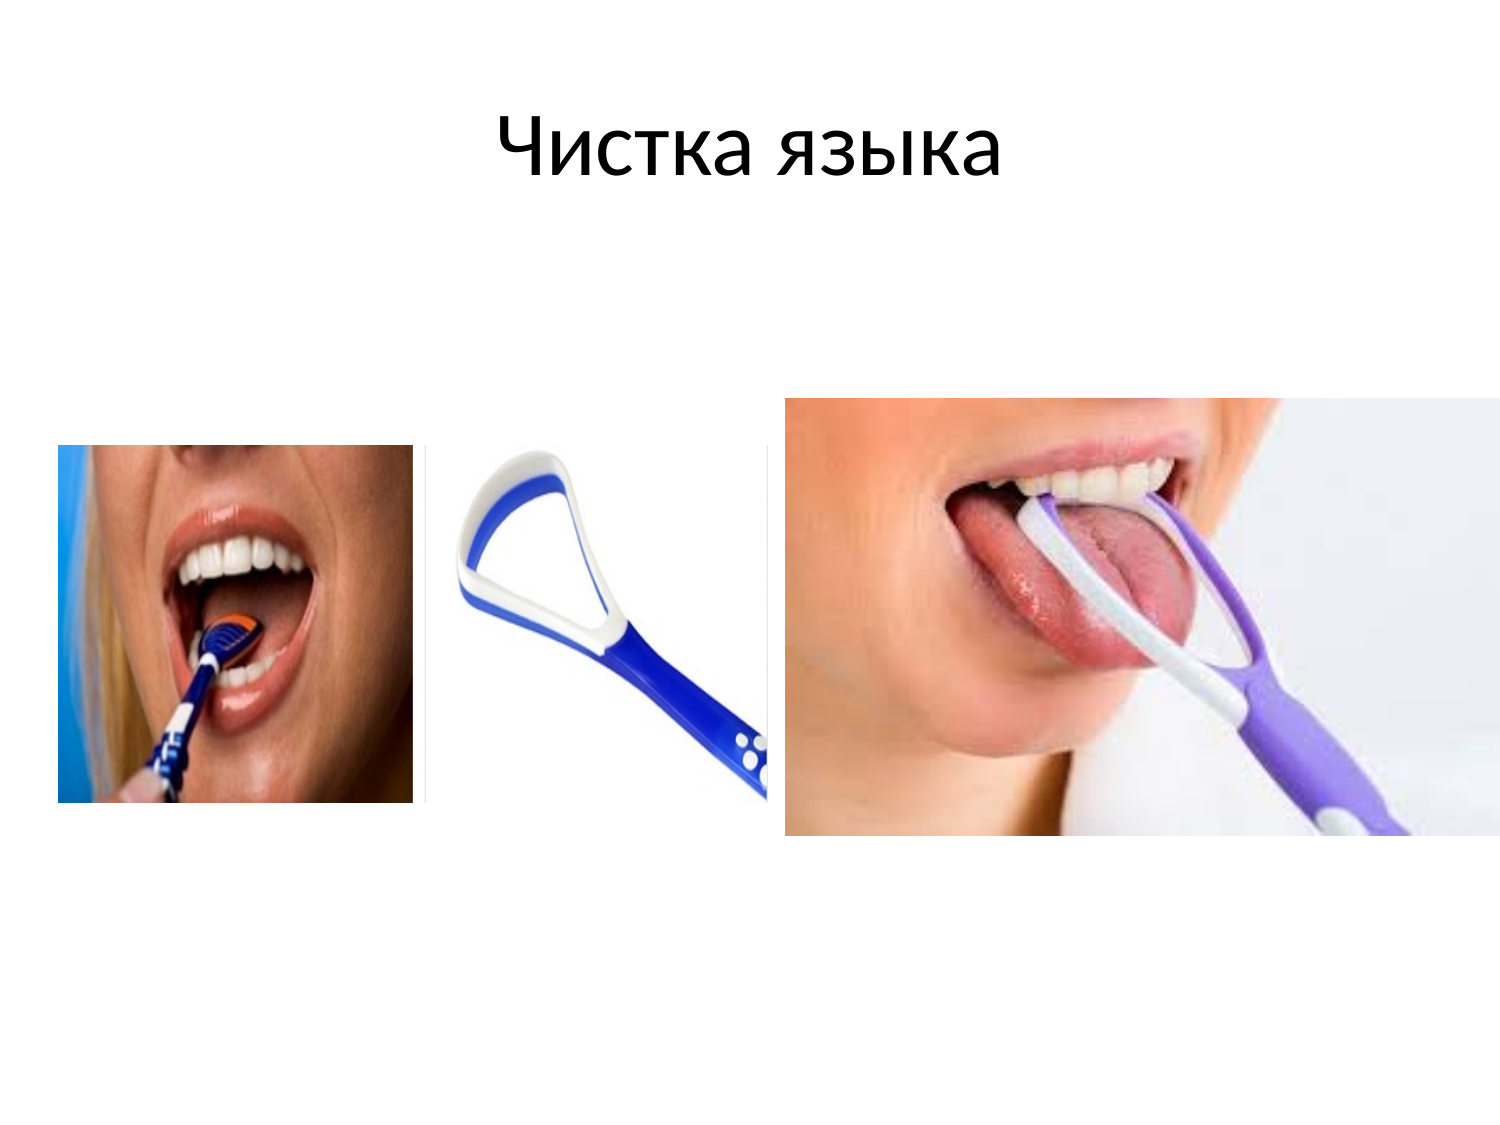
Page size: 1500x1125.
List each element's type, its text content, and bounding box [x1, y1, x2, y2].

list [58, 445, 769, 804]
title Чистка языка [74, 44, 1426, 233]
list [784, 398, 1500, 836]
